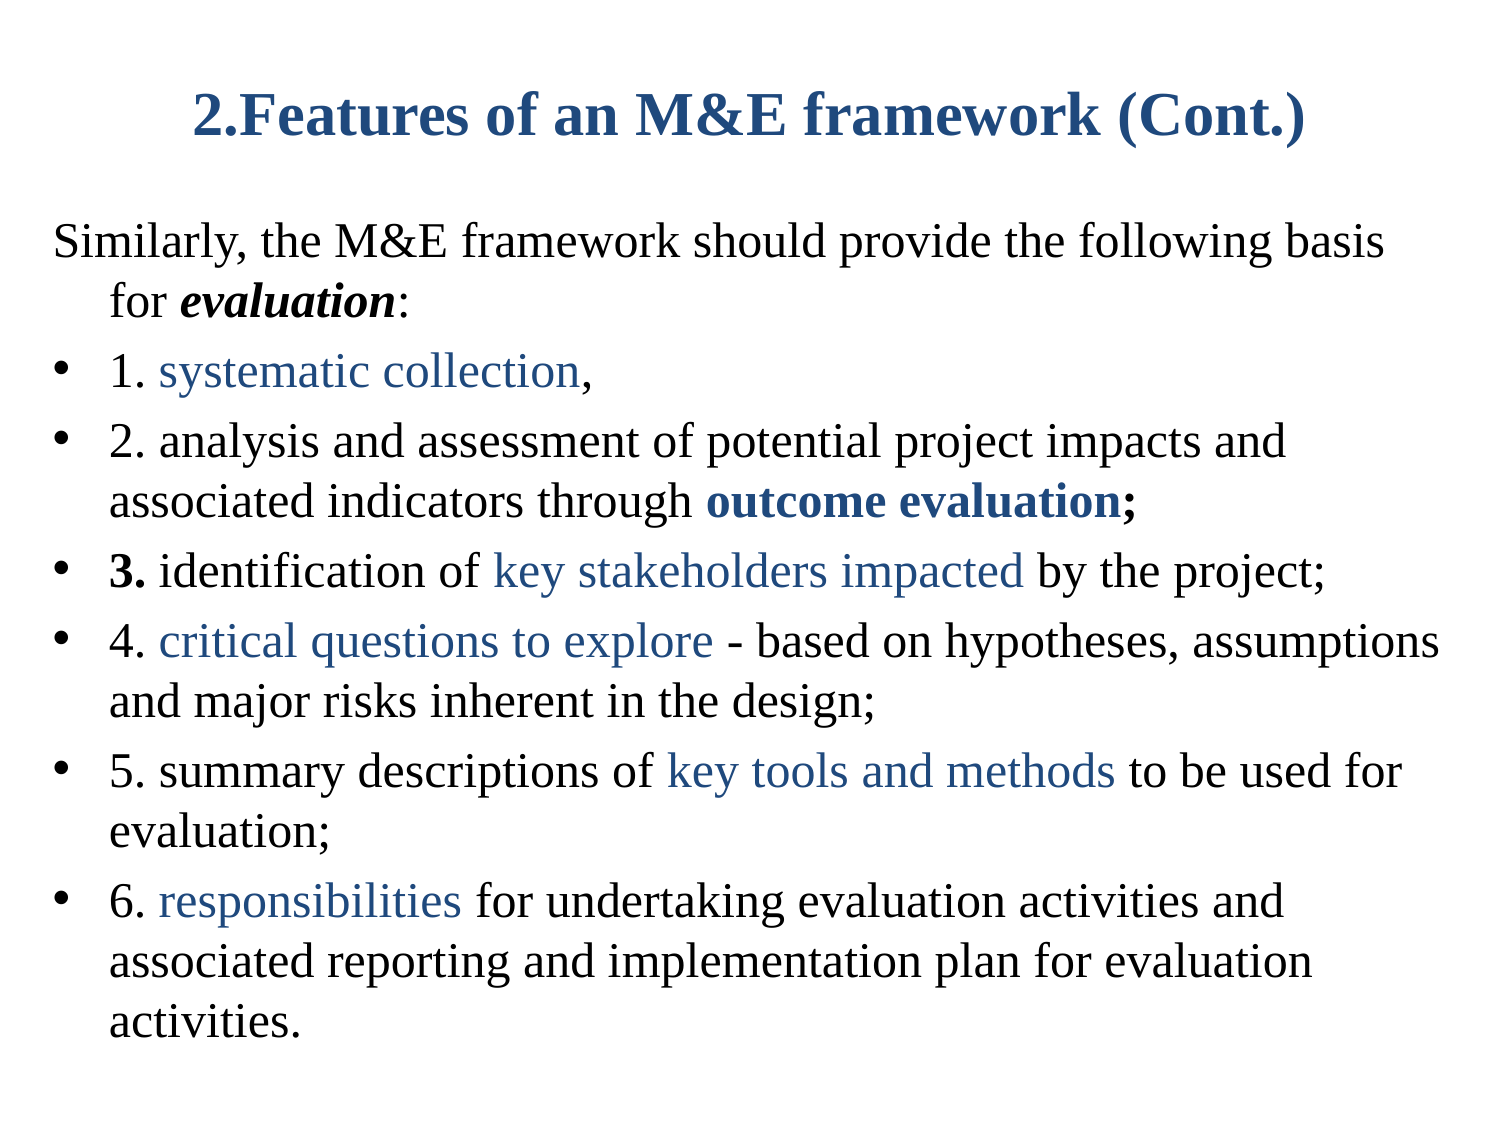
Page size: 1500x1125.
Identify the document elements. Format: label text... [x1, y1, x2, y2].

list Similarly, the M&E framework should provide the following basis for evaluation: 1. systematic collection, 2. analysis and assessment of potential project impacts and associated indicators through outcome evaluation; 3. identification of key stakeholders impacted by the project; 4. critical questions to explore - based on hypotheses, assumptions and major risks inherent in the design; 5. summary descriptions of key tools and methods to be used for evaluation; 6. responsibilities for undertaking evaluation activities and associated reporting and implementation plan for evaluation activities. [37, 199, 1463, 1026]
title 2.Features of an M&E framework (Cont.) [74, 44, 1426, 176]
